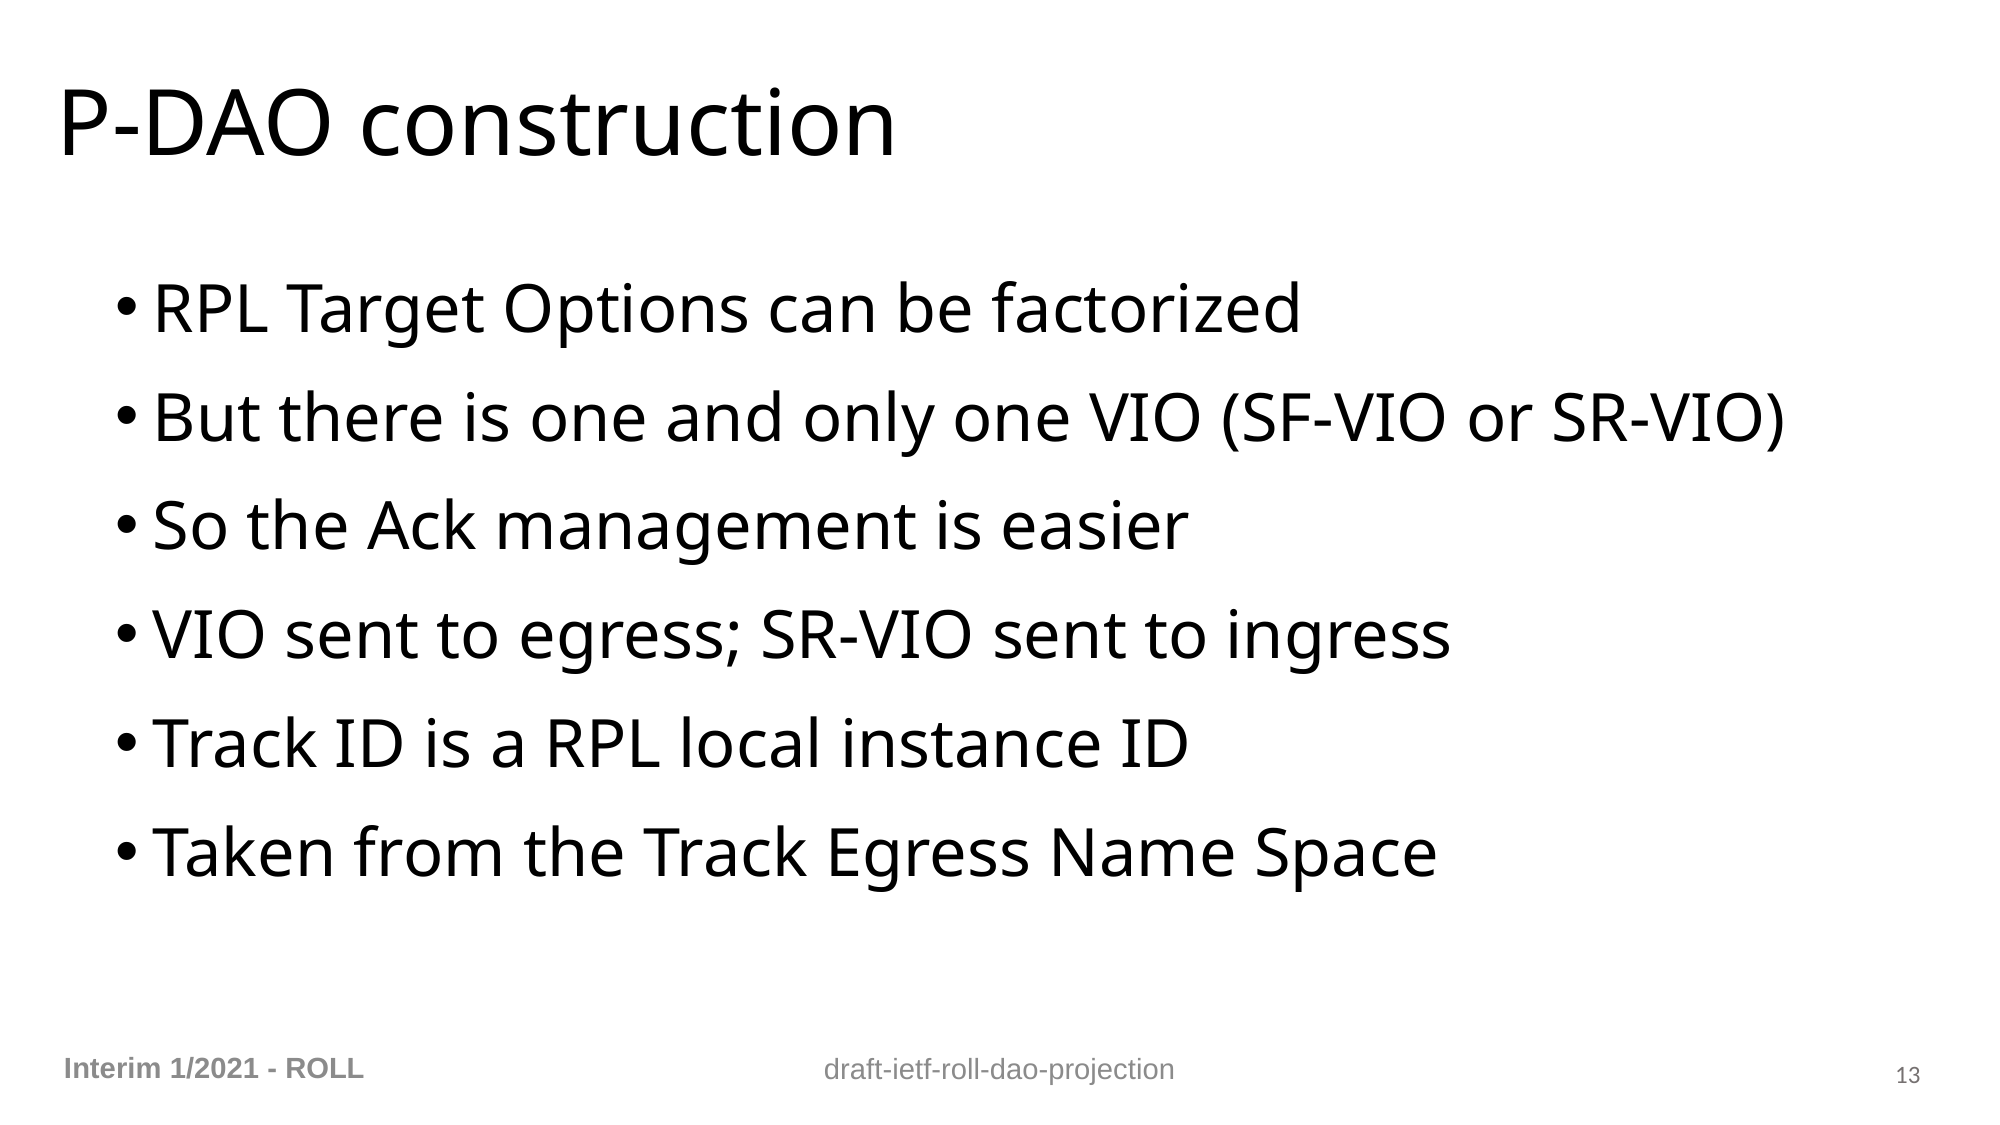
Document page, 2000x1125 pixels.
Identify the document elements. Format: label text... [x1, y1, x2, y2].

title P-DAO construction [41, 16, 1767, 235]
list RPL Target Options can be factorized But there is one and only one VIO (SF-VIO or SR-VIO) So the Ack management is easier VIO sent to egress; SR-VIO sent to ingress Track ID is a RPL local instance ID Taken from the Track Egress Name Space [100, 249, 1947, 998]
